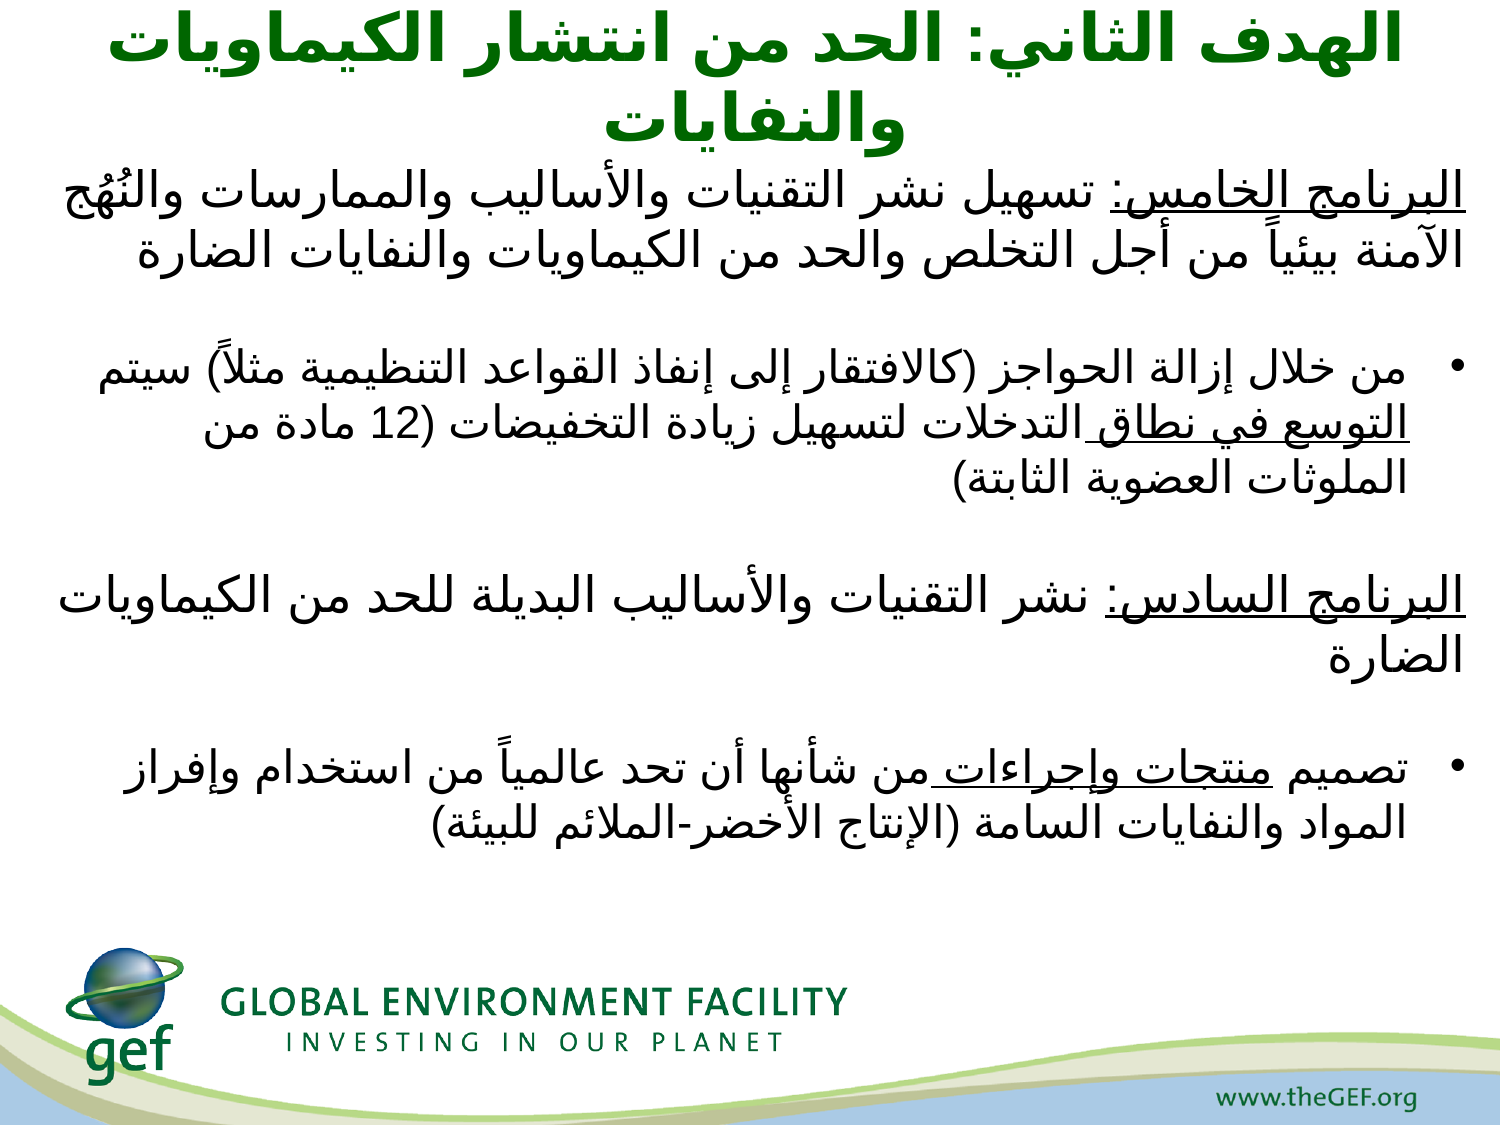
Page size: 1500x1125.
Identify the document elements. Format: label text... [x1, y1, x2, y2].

title الهدف الثاني: الحد من انتشار الكيماويات والنفايات [37, 0, 1476, 149]
picture [0, 920, 1500, 1125]
text_box البرنامج الخامس: تسهيل نشر التقنيات والأساليب والممارسات والنُهُج الآمنة بيئياً من أجل التخلص والحد من الكيماويات والنفايات الضارة من خلال إزالة الحواجز (كالافتقار إلى إنفاذ القواعد التنظيمية مثلاً) سيتم التوسع في نطاق التدخلات لتسهيل زيادة التخفيضات (12 مادة من الملوثات العضوية الثابتة) البرنامج السادس: نشر التقنيات والأساليب البديلة للحد من الكيماويات الضارة تصميم منتجات وإجراءات من شأنها أن تحد عالمياً من استخدام وإفراز المواد والنفايات السامة (الإنتاج الأخضر-الملائم للبيئة) [17, 149, 1481, 910]
